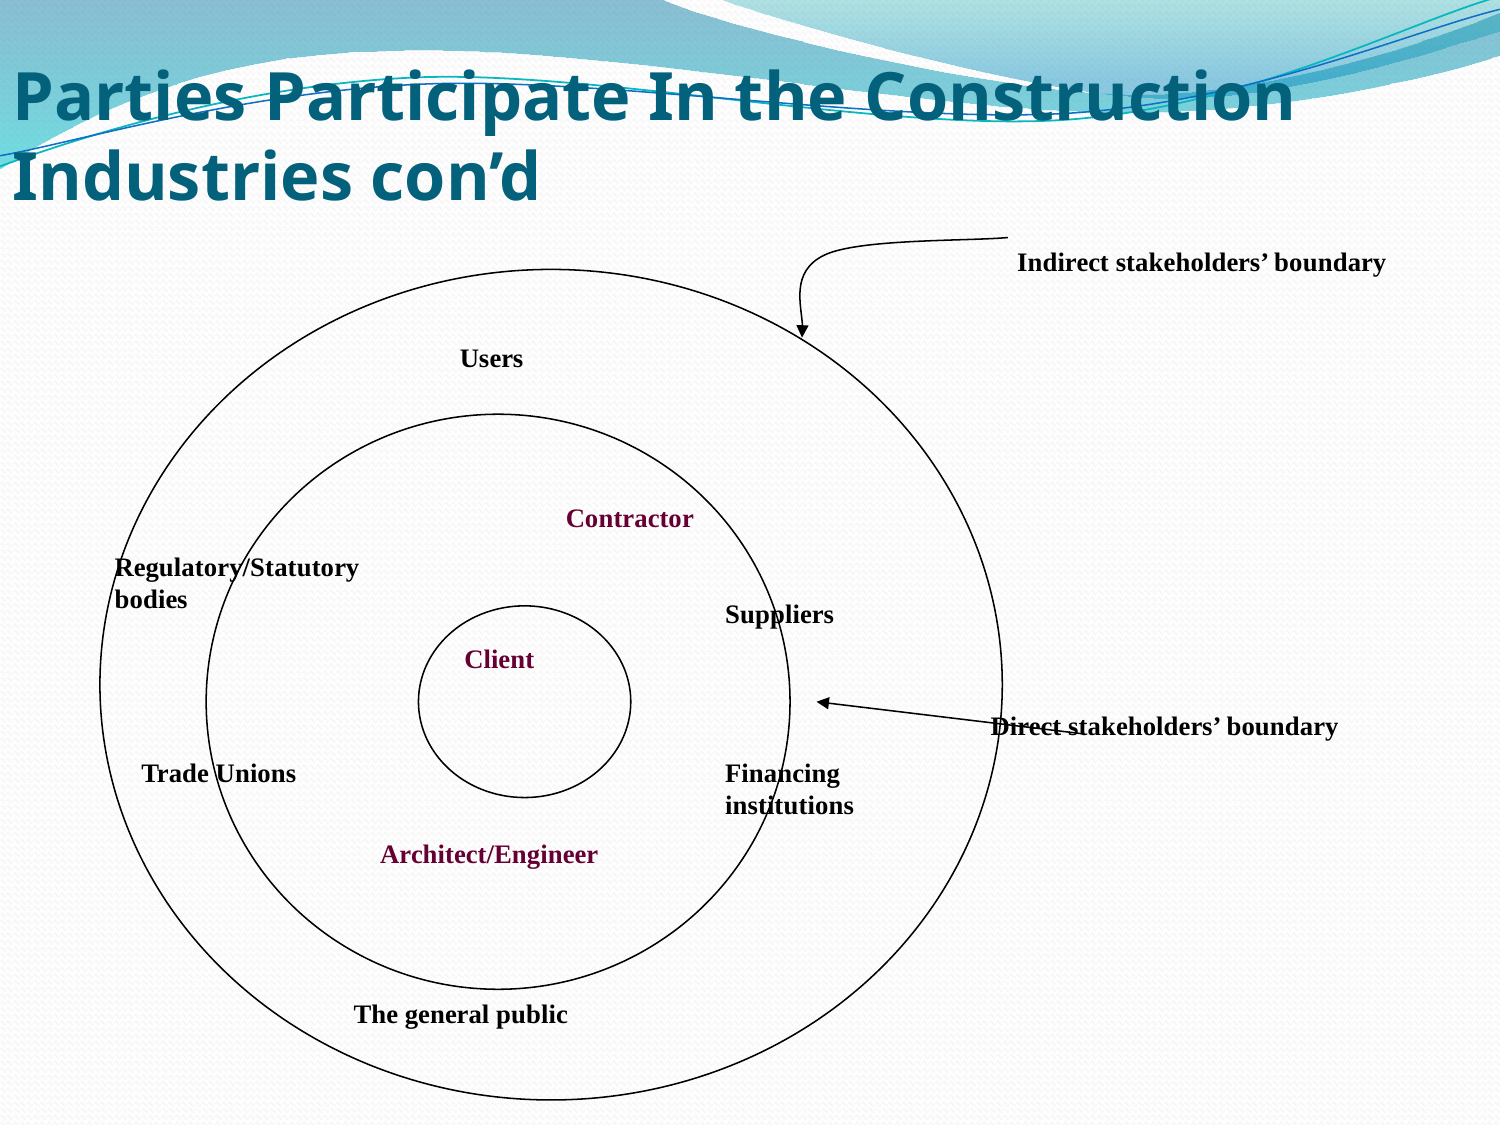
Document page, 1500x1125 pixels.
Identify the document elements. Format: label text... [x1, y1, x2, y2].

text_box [99, 237, 1454, 1101]
title Parties Participate In the Construction Industries con’d [12, 38, 1488, 214]
